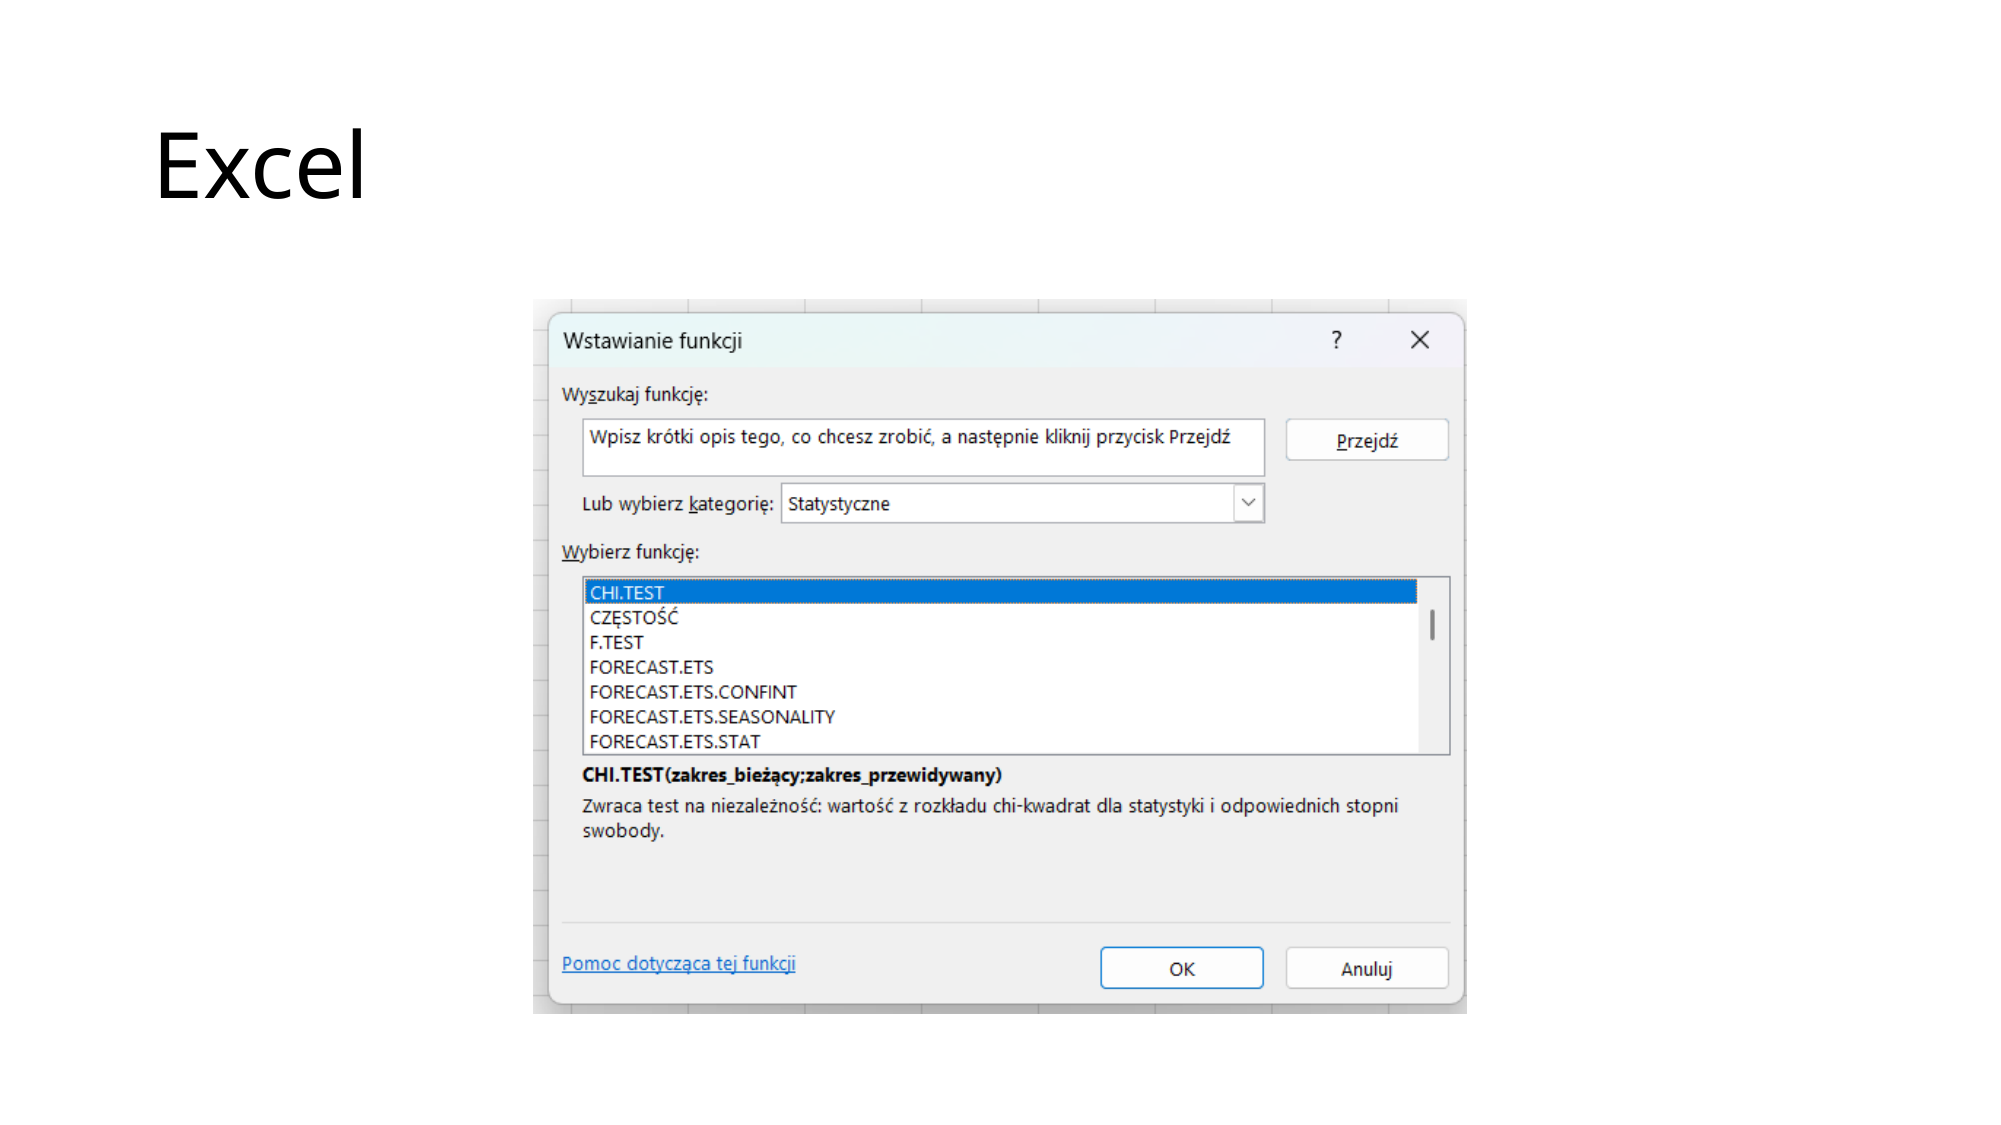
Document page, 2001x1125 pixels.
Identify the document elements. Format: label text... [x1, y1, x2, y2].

title Excel [137, 59, 1863, 278]
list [533, 298, 1467, 1014]
